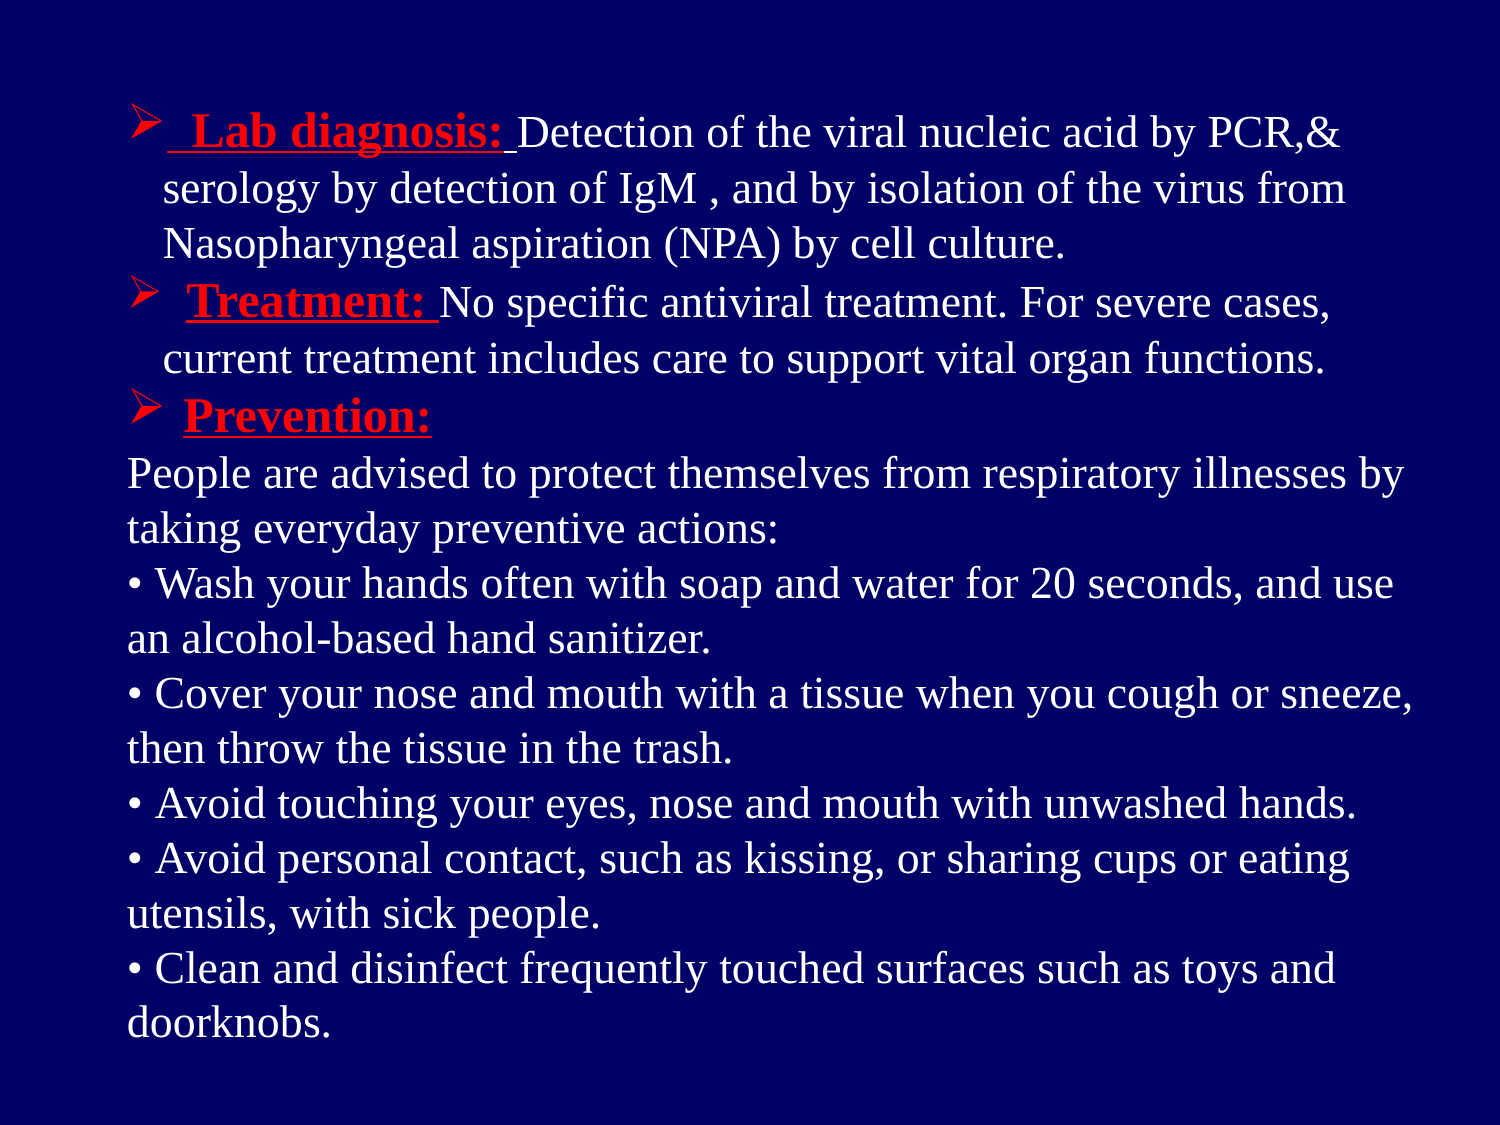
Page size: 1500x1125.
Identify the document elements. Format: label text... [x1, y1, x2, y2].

text_box Lab diagnosis: Detection of the viral nucleic acid by PCR,& serology by detection of IgM , and by isolation of the virus from Nasopharyngeal aspiration (NPA) by cell culture. Treatment: No specific antiviral treatment. For severe cases, current treatment includes care to support vital organ functions. Prevention: People are advised to protect themselves from respiratory illnesses by taking everyday preventive actions: • Wash your hands often with soap and water for 20 seconds, and use an alcohol-based hand sanitizer. • Cover your nose and mouth with a tissue when you cough or sneeze, then throw the tissue in the trash. • Avoid touching your eyes, nose and mouth with unwashed hands. • Avoid personal contact, such as kissing, or sharing cups or eating utensils, with sick people. • Clean and disinfect frequently touched surfaces such as toys and doorknobs. [112, 90, 1447, 1055]
